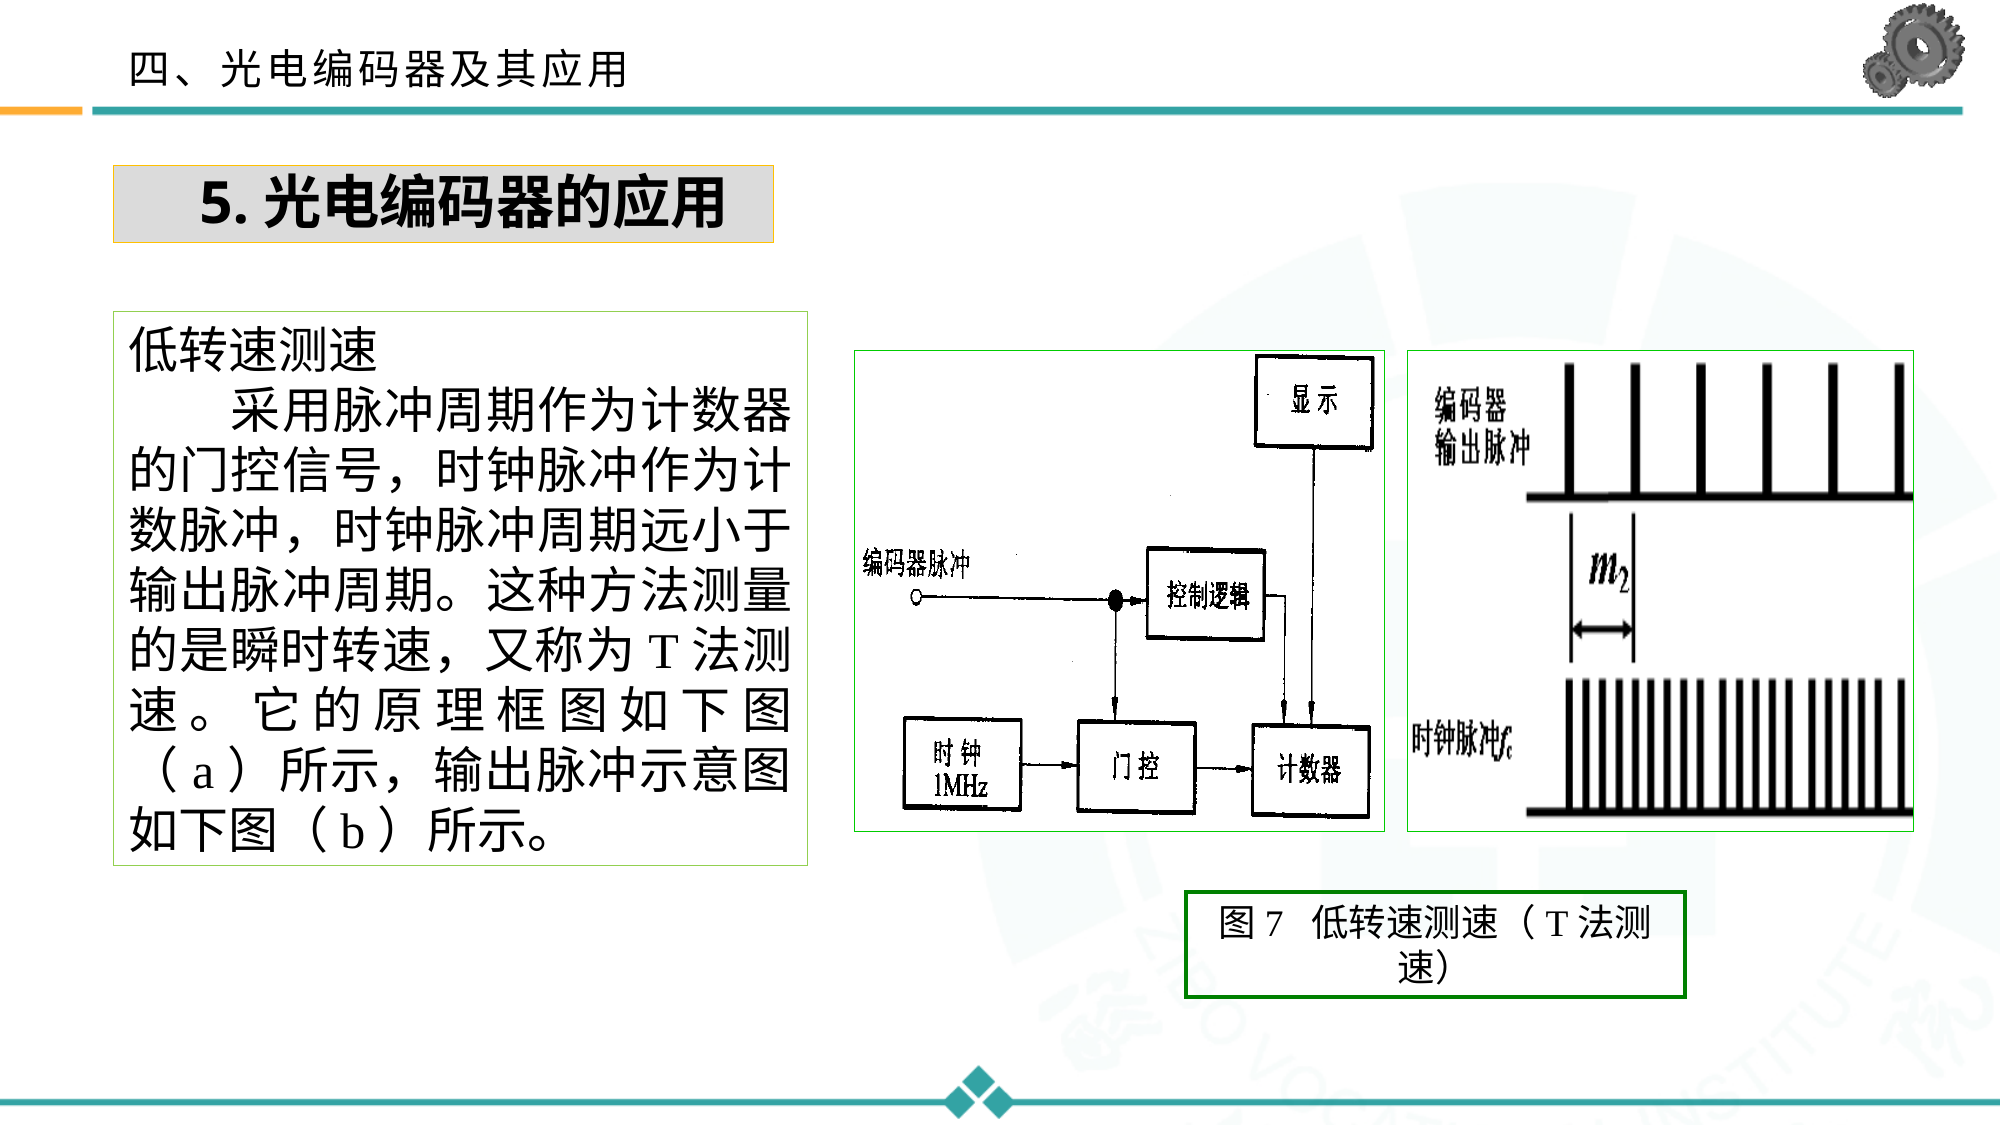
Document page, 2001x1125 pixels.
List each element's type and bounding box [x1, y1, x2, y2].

text_box [854, 350, 1914, 833]
picture [0, 3, 2000, 1125]
